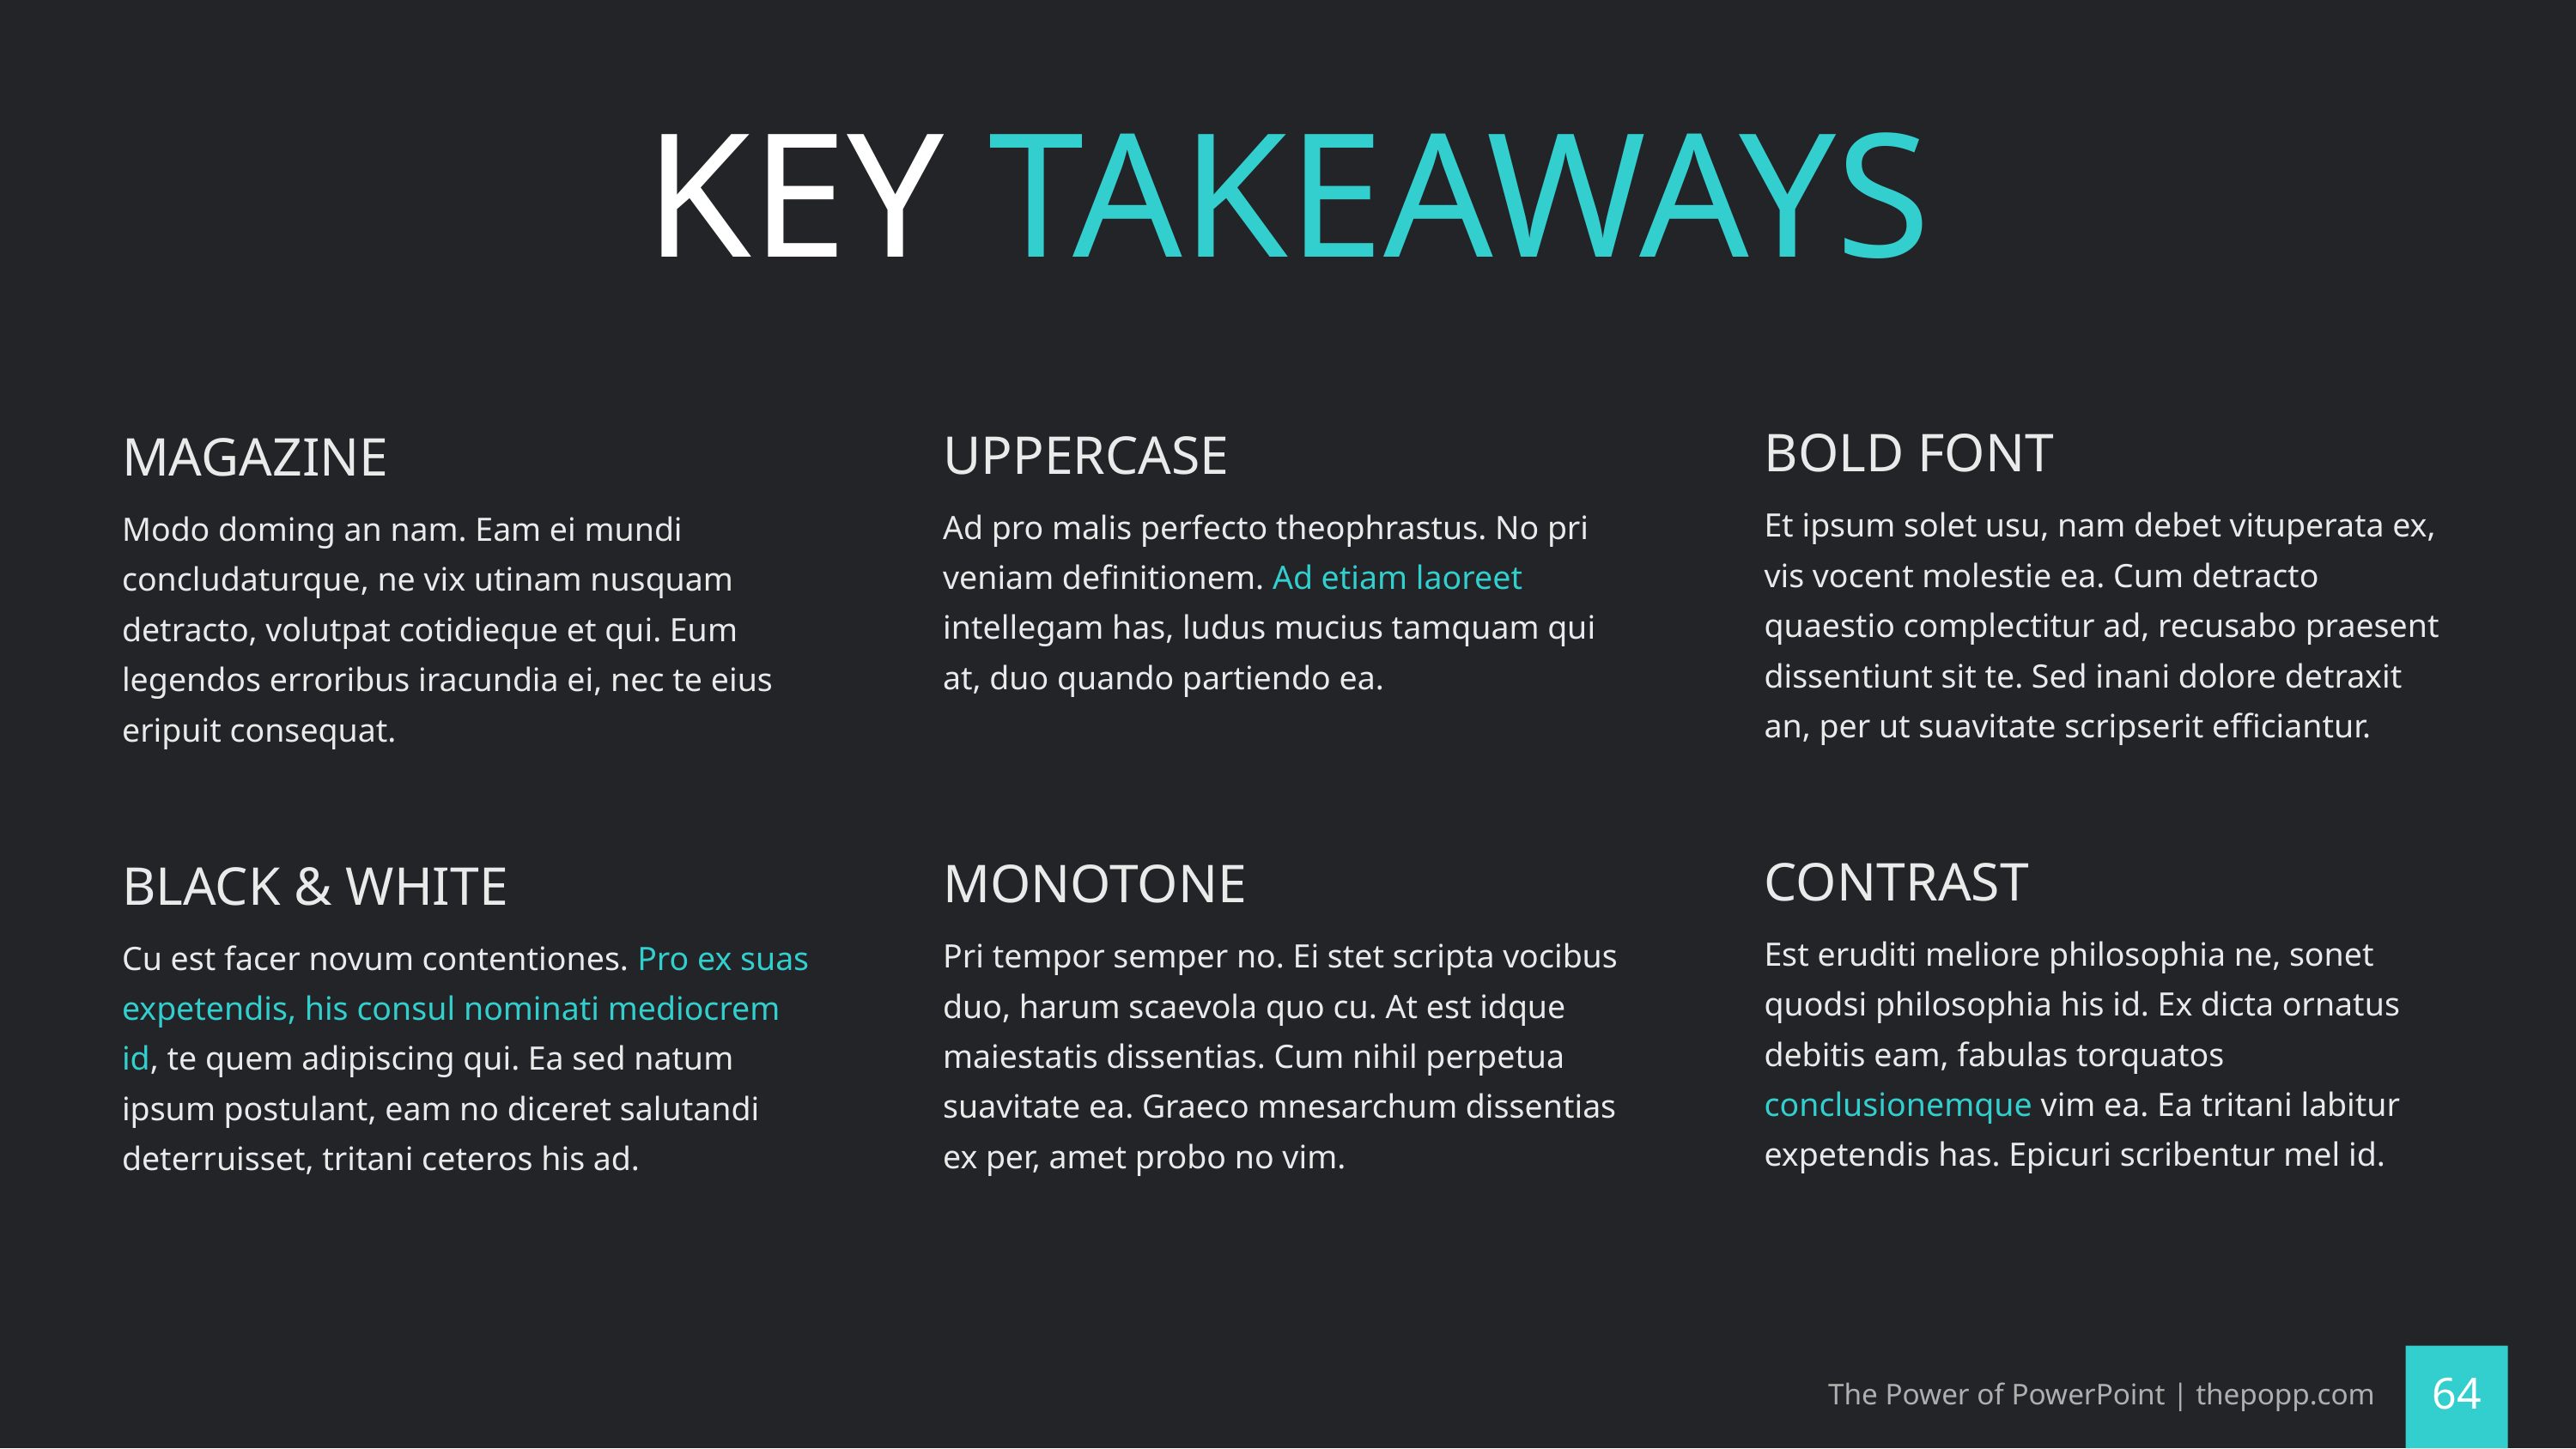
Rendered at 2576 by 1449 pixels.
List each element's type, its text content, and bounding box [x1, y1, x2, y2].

list Pri tempor semper no. Ei stet scripta vocibus duo, harum scaevola quo cu. At est idque maiestatis dissentias. Cum nihil perpetua suavitate ea. Graeco mnesarchum dissentias ex per, amet probo no vim. [930, 918, 1646, 1219]
slide_number 64 [2404, 1356, 2509, 1434]
list CONTRAST [1751, 841, 2467, 915]
list MONOTONE [930, 844, 1646, 918]
title KEY TAKEAWAYS [109, 75, 2467, 302]
footer The Power of PowerPoint | thepopp.com [1519, 1356, 2389, 1434]
list Et ipsum solet usu, nam debet vituperata ex, vis vocent molestie ea. Cum detracto quaestio complectitur ad, recusabo praesent dissentiunt sit te. Sed inani dolore detraxit an, per ut suavitate scripserit efficiantur. [1751, 487, 2467, 789]
list Est eruditi meliore philosophia ne, sonet quodsi philosophia his id. Ex dicta ornatus debitis eam, fabulas torquatos conclusionemque vim ea. Ea tritani labitur expetendis has. Epicuri scribentur mel id. [1751, 915, 2467, 1217]
list BLACK & WHITE [109, 846, 825, 919]
list UPPERCASE [930, 415, 1646, 488]
list BOLD FONT [1751, 413, 2467, 487]
list MAGAZINE [109, 417, 825, 490]
list Cu est facer novum contentiones. Pro ex suas expetendis, his consul nominati mediocrem id, te quem adipiscing qui. Ea sed natum ipsum postulant, eam no diceret salutandi deterruisset, tritani ceteros his ad. [109, 919, 825, 1222]
list Ad pro malis perfecto theophrastus. No pri veniam definitionem. Ad etiam laoreet intellegam has, ludus mucius tamquam qui at, duo quando partiendo ea. [930, 488, 1646, 791]
list Modo doming an nam. Eam ei mundi concludaturque, ne vix utinam nusquam detracto, volutpat cotidieque et qui. Eum legendos erroribus iracundia ei, nec te eius eripuit consequat. [109, 490, 825, 792]
